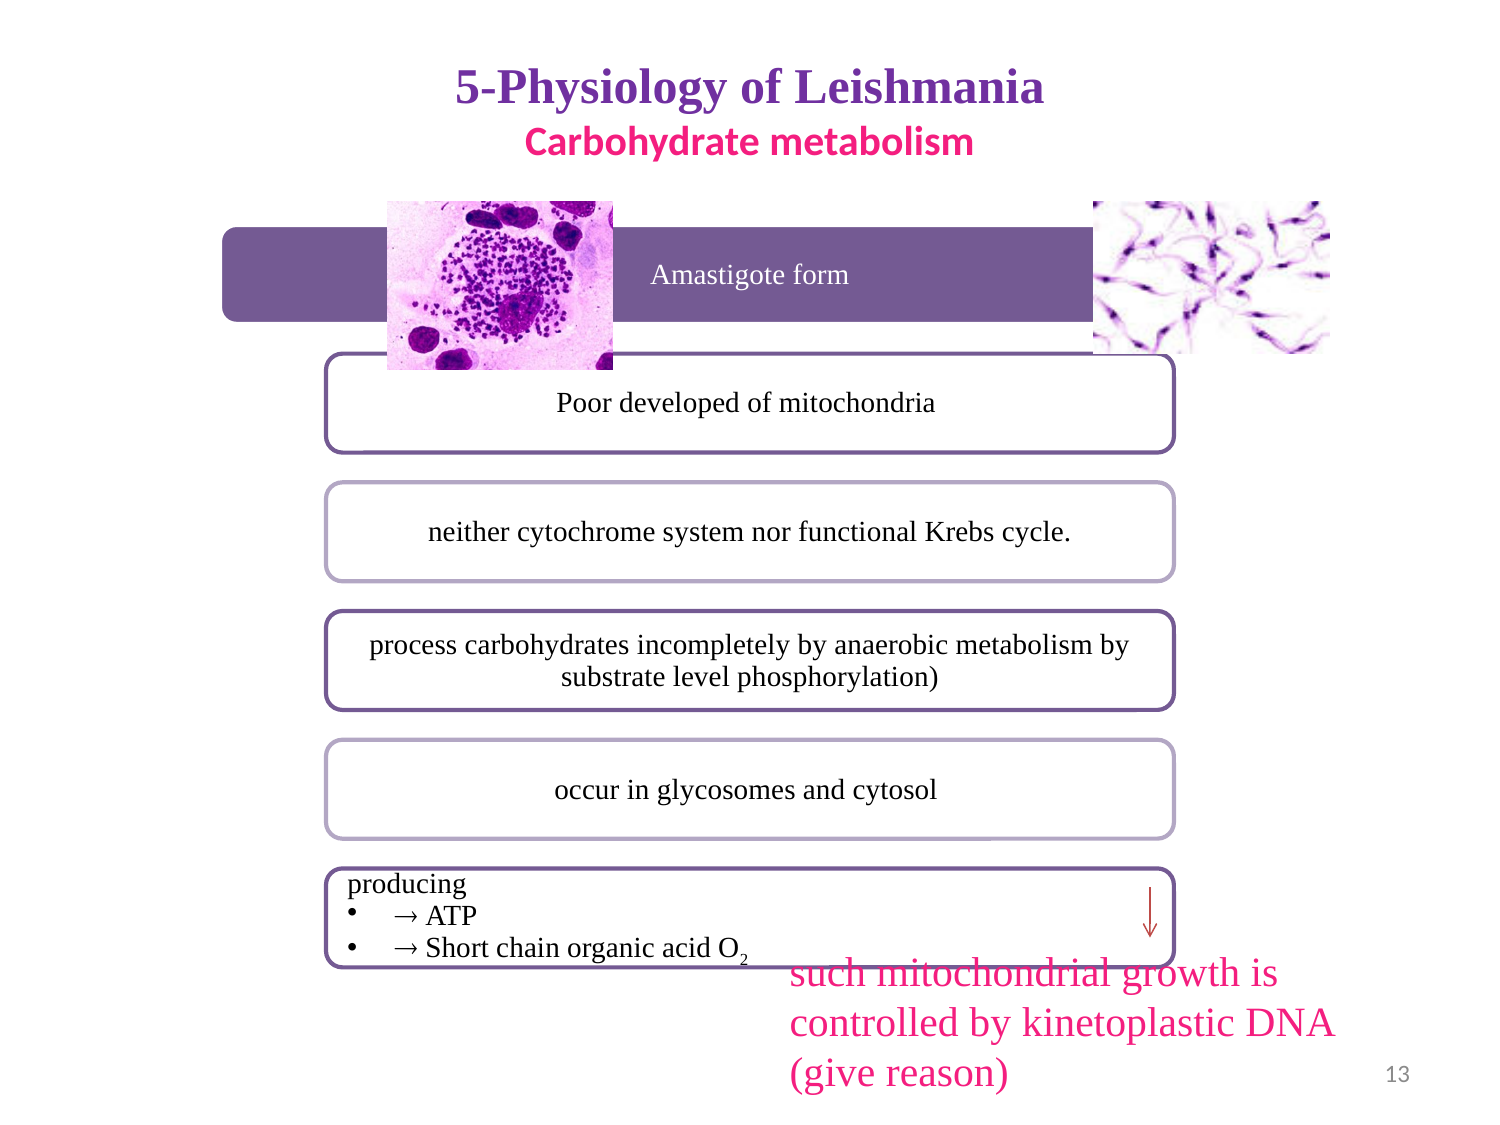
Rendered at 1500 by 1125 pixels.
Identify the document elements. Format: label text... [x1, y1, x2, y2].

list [87, 224, 1413, 968]
text_box such mitochondrial growth is controlled by kinetoplastic DNA (give reason) [774, 937, 1438, 1103]
picture [387, 201, 613, 370]
picture [1093, 201, 1330, 354]
title 5-Physiology of Leishmania Carbohydrate metabolism [75, 45, 1425, 233]
